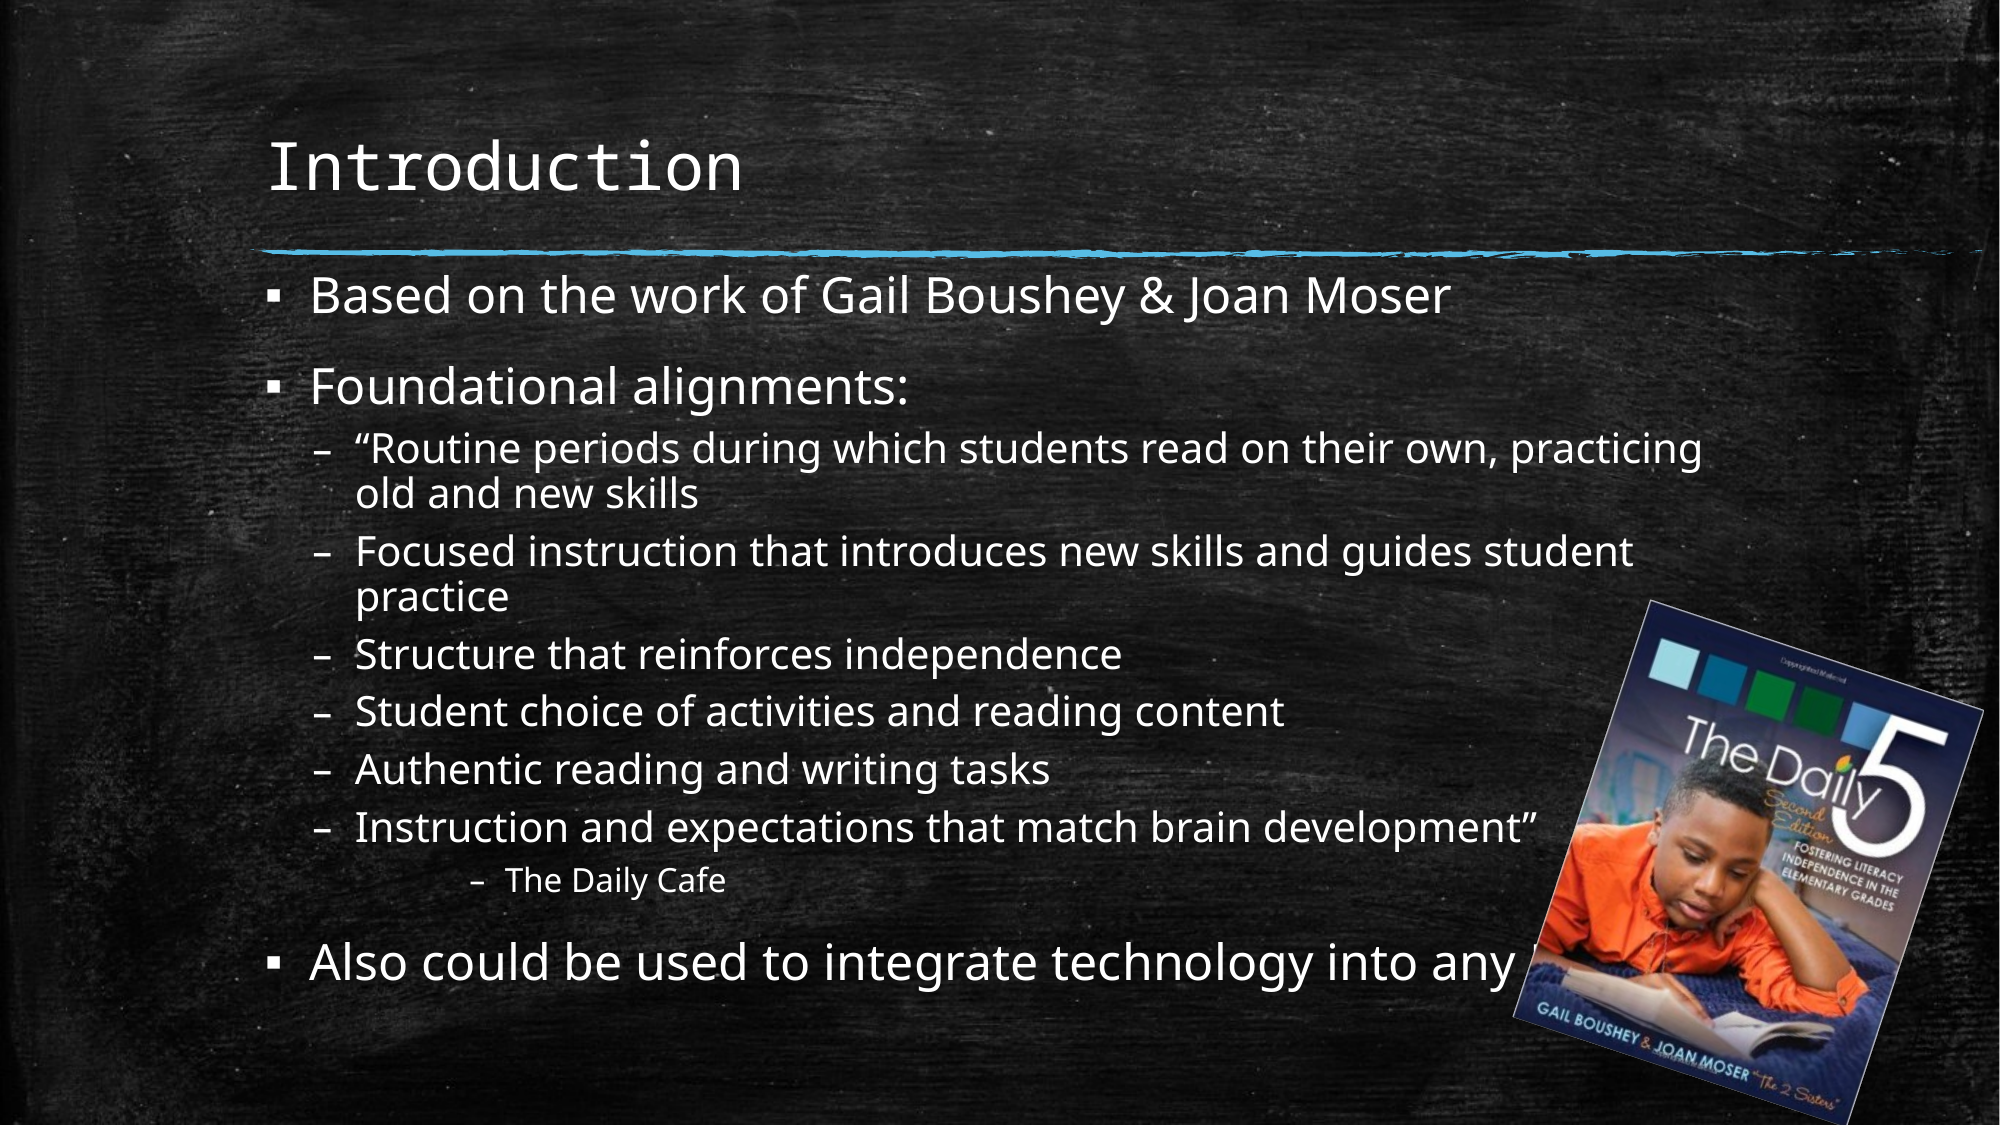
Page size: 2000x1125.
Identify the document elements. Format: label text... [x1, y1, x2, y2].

list Based on the work of Gail Boushey & Joan Moser Foundational alignments: “Routine periods during which students read on their own, practicing old and new skills Focused instruction that introduces new skills and guides student practice Structure that reinforces independence Student choice of activities and reading content Authentic reading and writing tasks Instruction and expectations that match brain development” The Daily Cafe Also could be used to integrate technology into any ELA [249, 262, 1750, 1063]
title Introduction [249, 45, 1750, 213]
picture [1513, 601, 1983, 1125]
